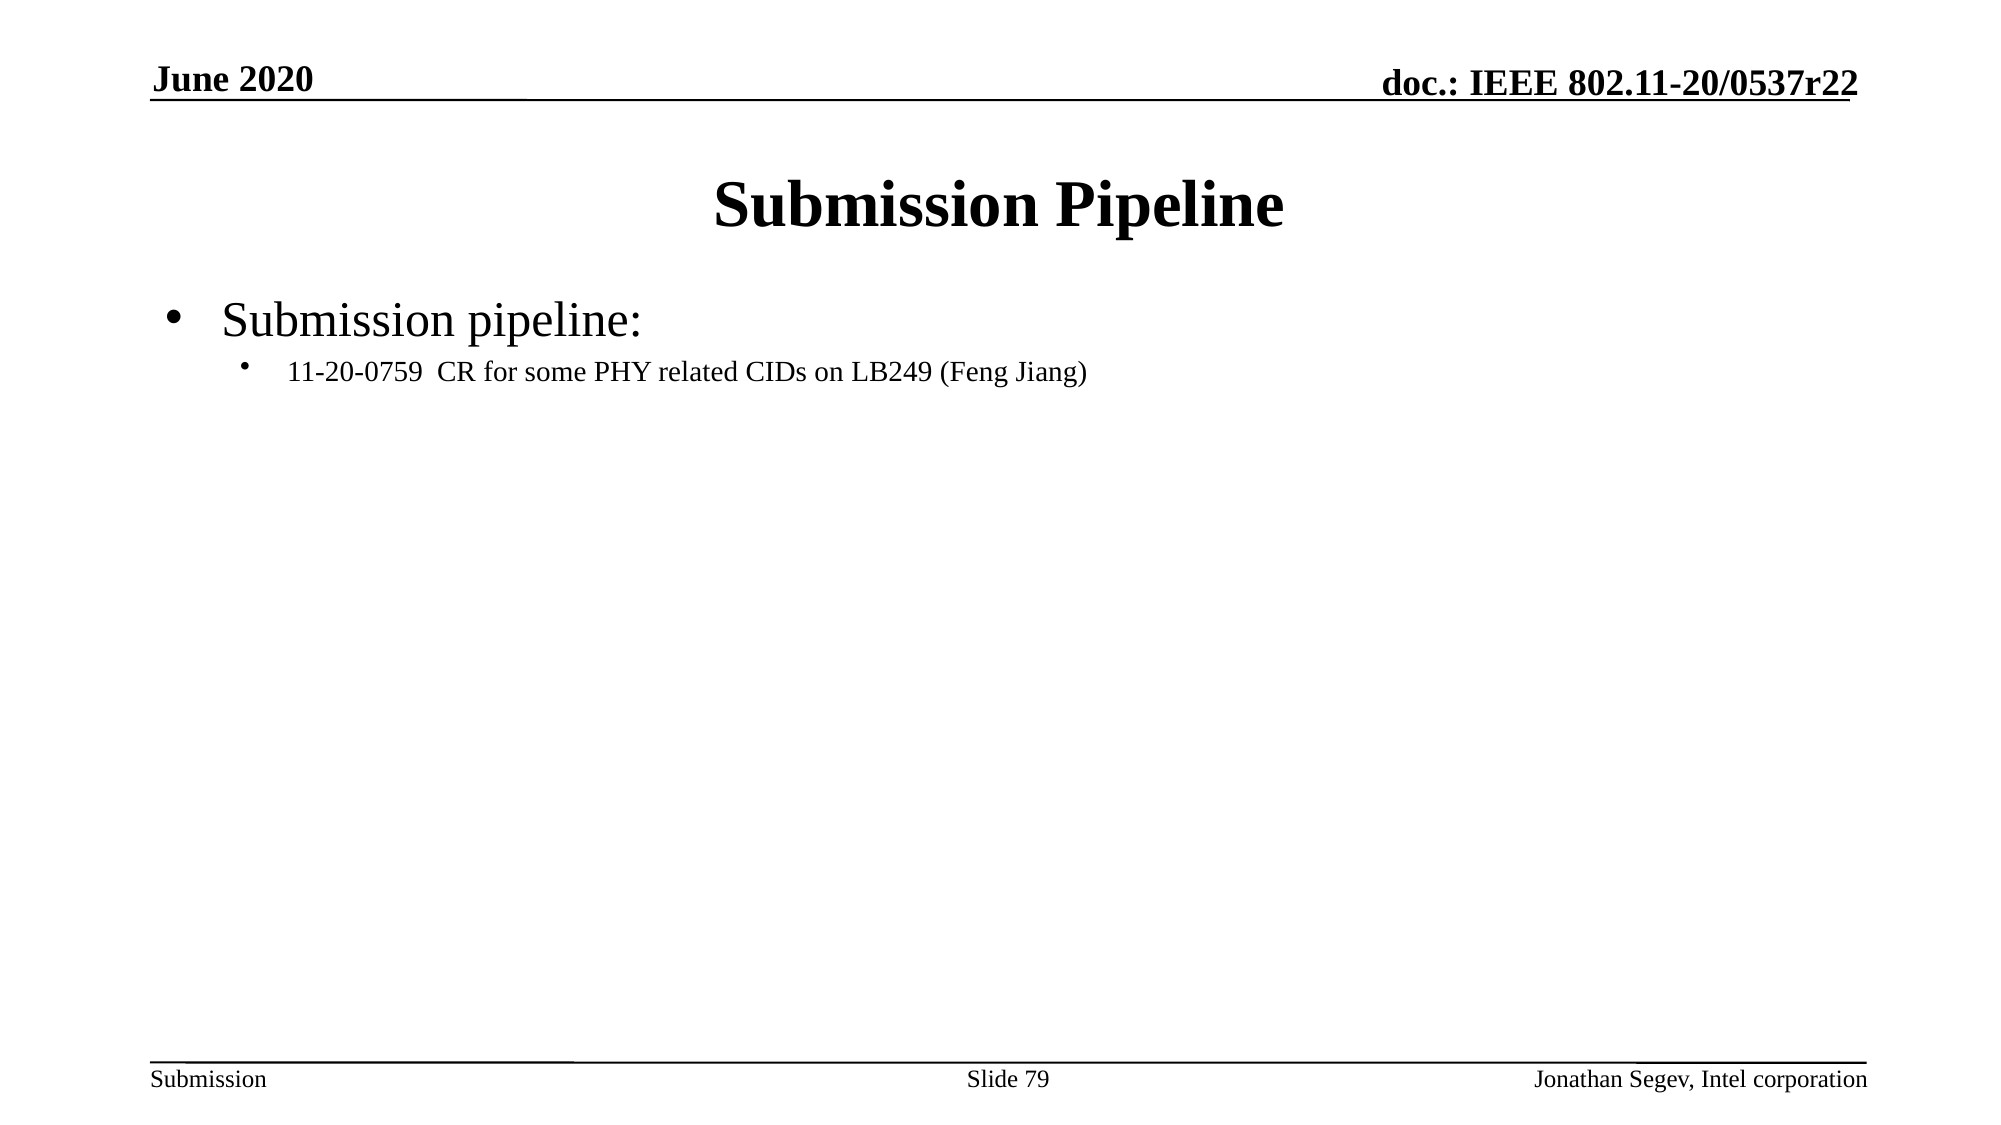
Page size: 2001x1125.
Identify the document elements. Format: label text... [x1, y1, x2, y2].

title Submission Pipeline [149, 112, 1850, 278]
list Submission pipeline: 11-20-0759 CR for some PHY related CIDs on LB249 (Feng Jiang) [149, 278, 1850, 670]
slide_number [152, 54, 563, 100]
footer Jonathan Segev, Intel corporation [1171, 1061, 1869, 1093]
slide_number Slide 79 [950, 1061, 1067, 1123]
